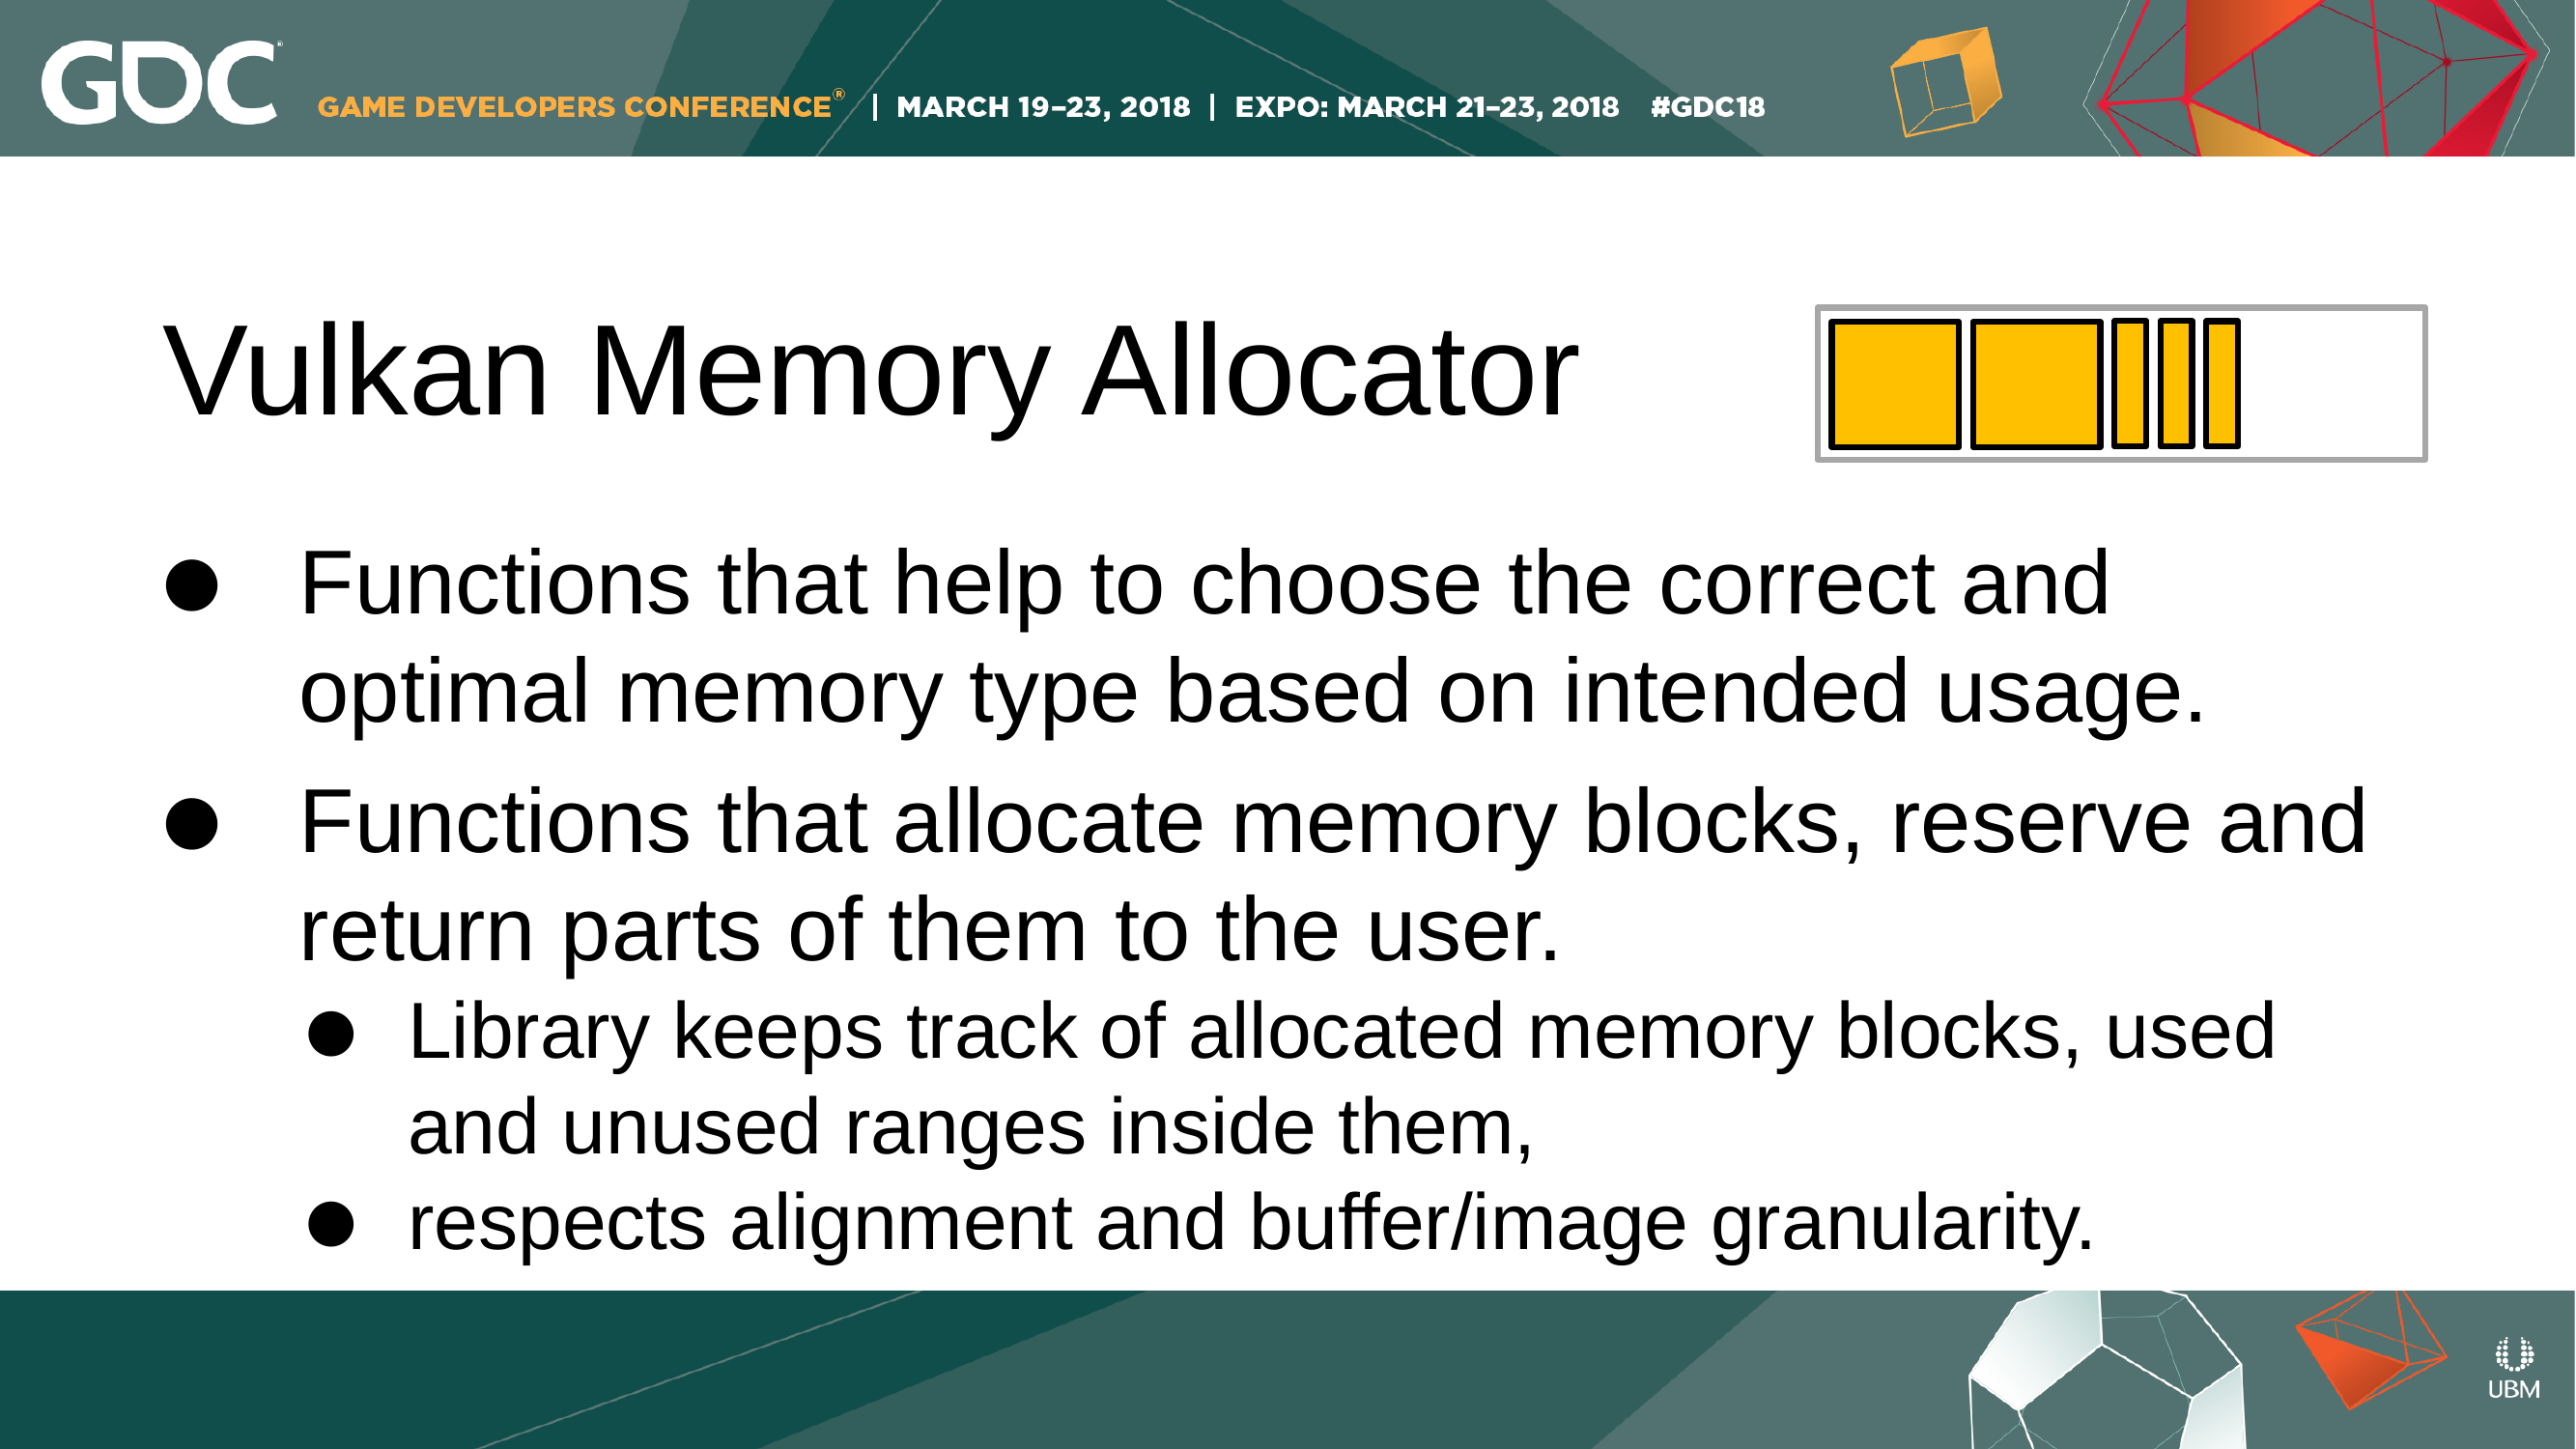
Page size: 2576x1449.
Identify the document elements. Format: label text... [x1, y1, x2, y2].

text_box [1817, 307, 2426, 461]
picture [0, 0, 2575, 1449]
list Functions that help to choose the correct and optimal memory type based on intended usage. Functions that allocate memory blocks, reserve and return parts of them to the user. Library keeps track of allocated memory blocks, used and unused ranges inside them, respects alignment and buffer/image granularity. [150, 509, 2426, 1284]
title Vulkan Memory Allocator [150, 272, 2426, 495]
